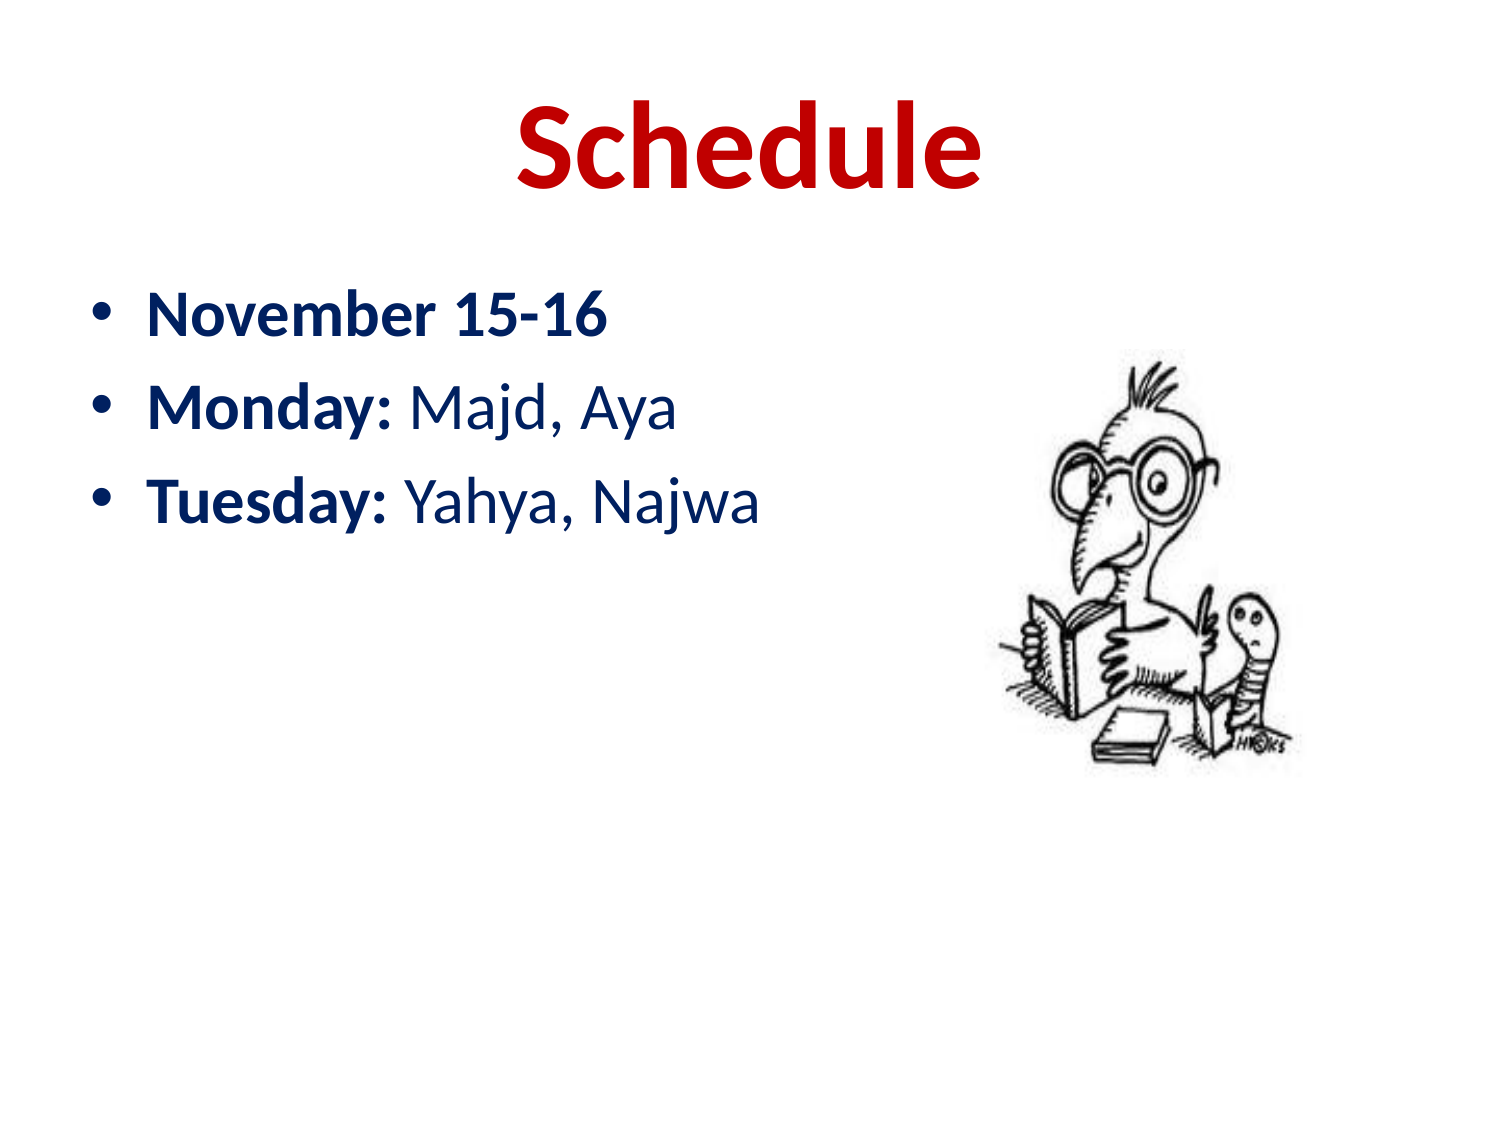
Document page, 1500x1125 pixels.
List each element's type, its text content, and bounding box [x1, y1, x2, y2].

picture [918, 349, 1377, 802]
list November 15-16 Monday: Majd, Aya Tuesday: Yahya, Najwa [75, 262, 1425, 1005]
title Schedule [75, 45, 1425, 233]
